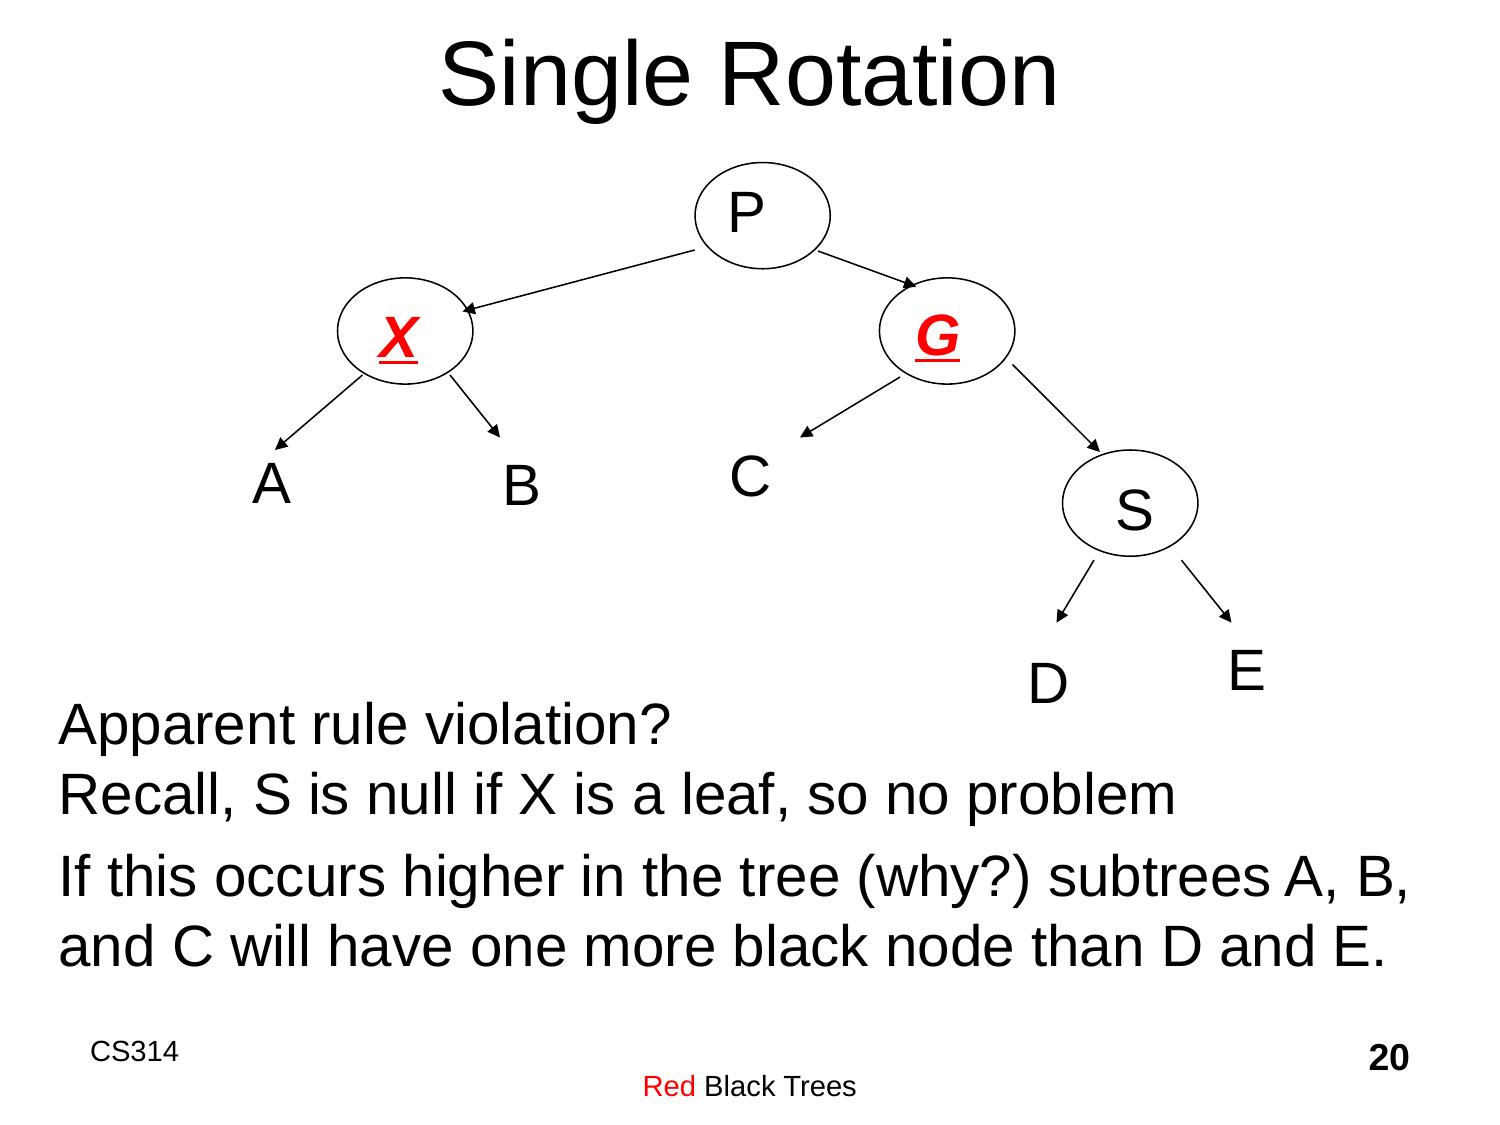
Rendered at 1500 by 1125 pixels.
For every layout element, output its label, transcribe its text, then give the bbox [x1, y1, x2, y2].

text_box A [237, 437, 307, 523]
text_box [1062, 450, 1198, 557]
text_box [879, 292, 900, 370]
text_box [713, 162, 831, 269]
title Single Rotation [112, 0, 1388, 163]
text_box X [364, 291, 433, 377]
text_box C [714, 430, 787, 516]
text_box G [900, 289, 976, 375]
text_box [1181, 560, 1232, 623]
text_box [462, 249, 695, 315]
text_box [337, 277, 473, 385]
slide_number 20 [1112, 1024, 1426, 1101]
slide_number CS314 [74, 1024, 451, 1101]
text_box E [1212, 624, 1282, 679]
text_box [1012, 364, 1100, 453]
text_box Apparent rule violation? Recall, S is null if X is a leaf, so no problem If this occurs higher in the tree (why?) subtrees A, B, and C will have one more black node than D and E. [43, 679, 1429, 986]
text_box P [712, 166, 782, 252]
footer Red Black Trees [462, 1024, 1038, 1101]
text_box [906, 277, 1015, 385]
text_box D [1012, 637, 1085, 679]
text_box B [487, 439, 557, 525]
text_box [817, 250, 917, 289]
text_box [799, 376, 901, 438]
text_box [695, 180, 712, 251]
text_box [449, 374, 500, 438]
text_box [1056, 560, 1095, 623]
